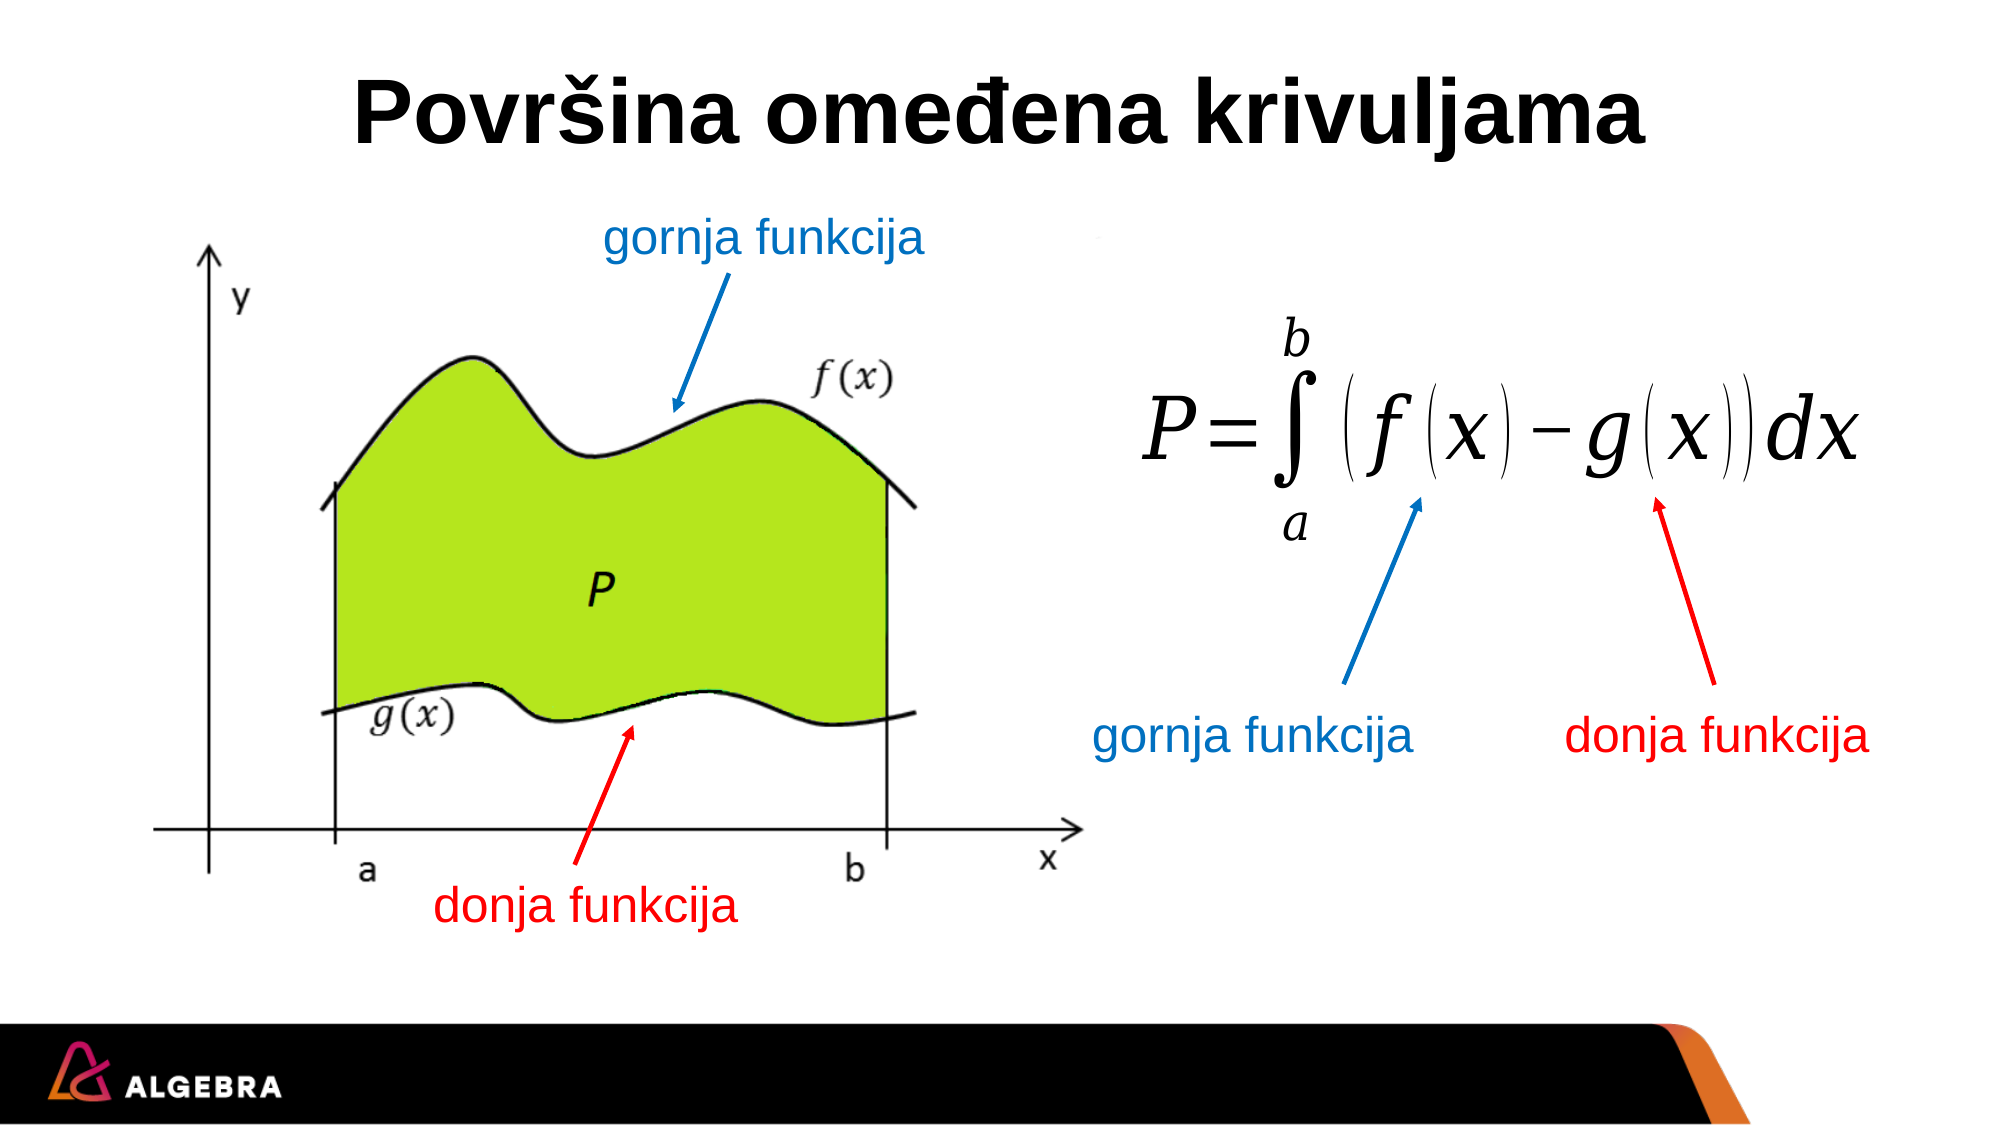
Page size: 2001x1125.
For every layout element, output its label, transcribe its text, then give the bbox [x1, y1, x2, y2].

picture [0, 1023, 1958, 1125]
title Površina omeđena krivuljama [137, 4, 1863, 223]
text_box donja funkcija [418, 892, 754, 940]
text_box donja funkcija [1549, 695, 1885, 770]
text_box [574, 724, 634, 865]
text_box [1655, 496, 1715, 685]
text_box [1343, 496, 1422, 685]
picture [137, 233, 1106, 892]
text_box gornja funkcija [1106, 695, 1429, 770]
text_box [673, 273, 729, 414]
text_box gornja funkcija [588, 197, 940, 233]
